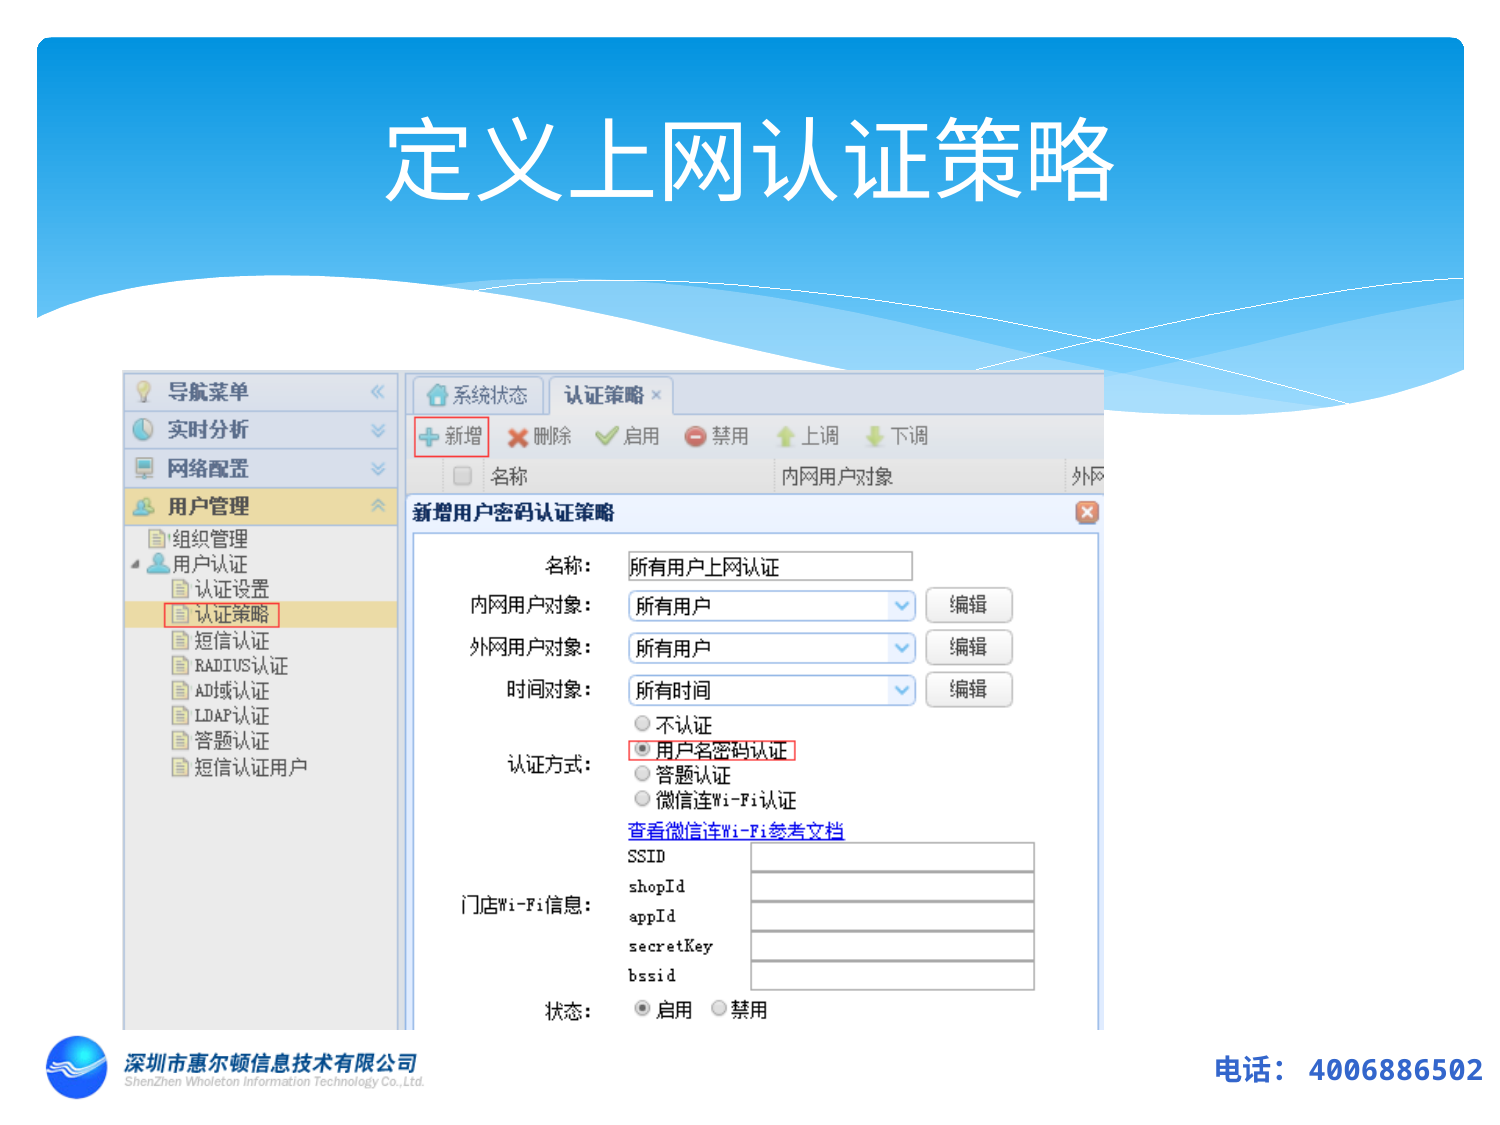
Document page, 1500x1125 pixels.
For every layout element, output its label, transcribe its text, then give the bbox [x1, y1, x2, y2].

picture [24, 370, 1104, 1110]
title 定义上网认证策略 [74, 55, 1426, 262]
